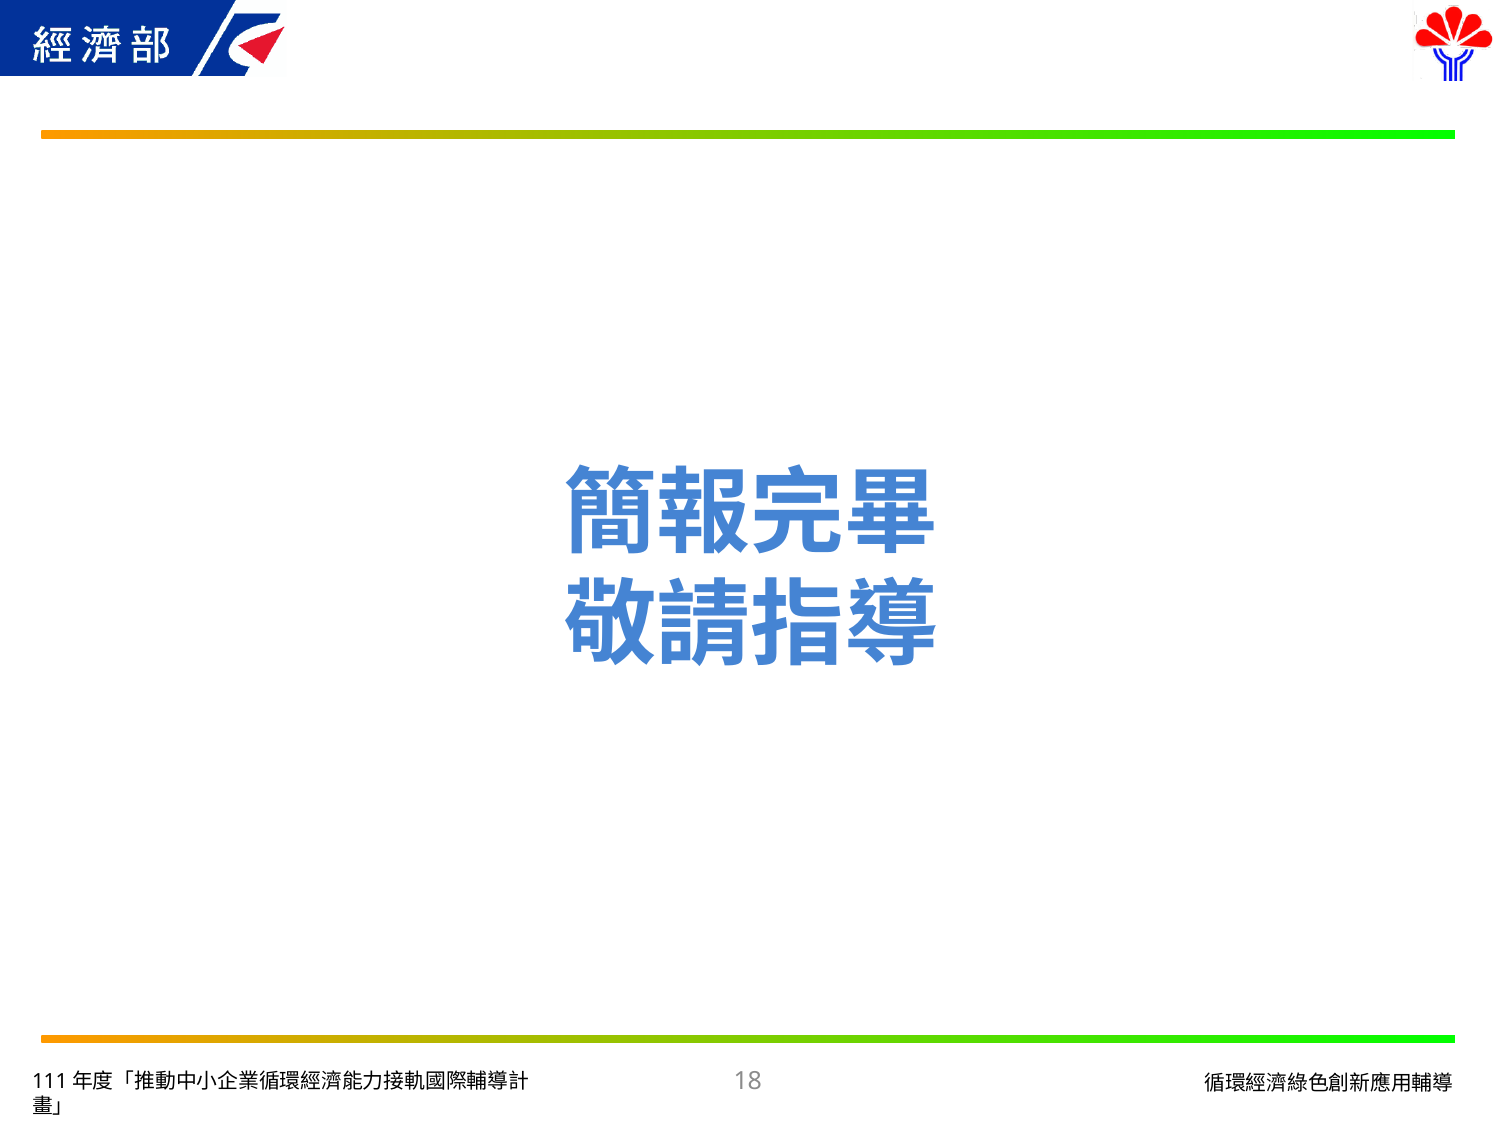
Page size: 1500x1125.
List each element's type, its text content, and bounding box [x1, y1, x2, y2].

slide_number 18 [572, 1051, 923, 1112]
picture [1412, 0, 1497, 81]
text_box 簡報完畢 敬請指導 [375, 444, 1126, 685]
picture [0, 0, 287, 77]
